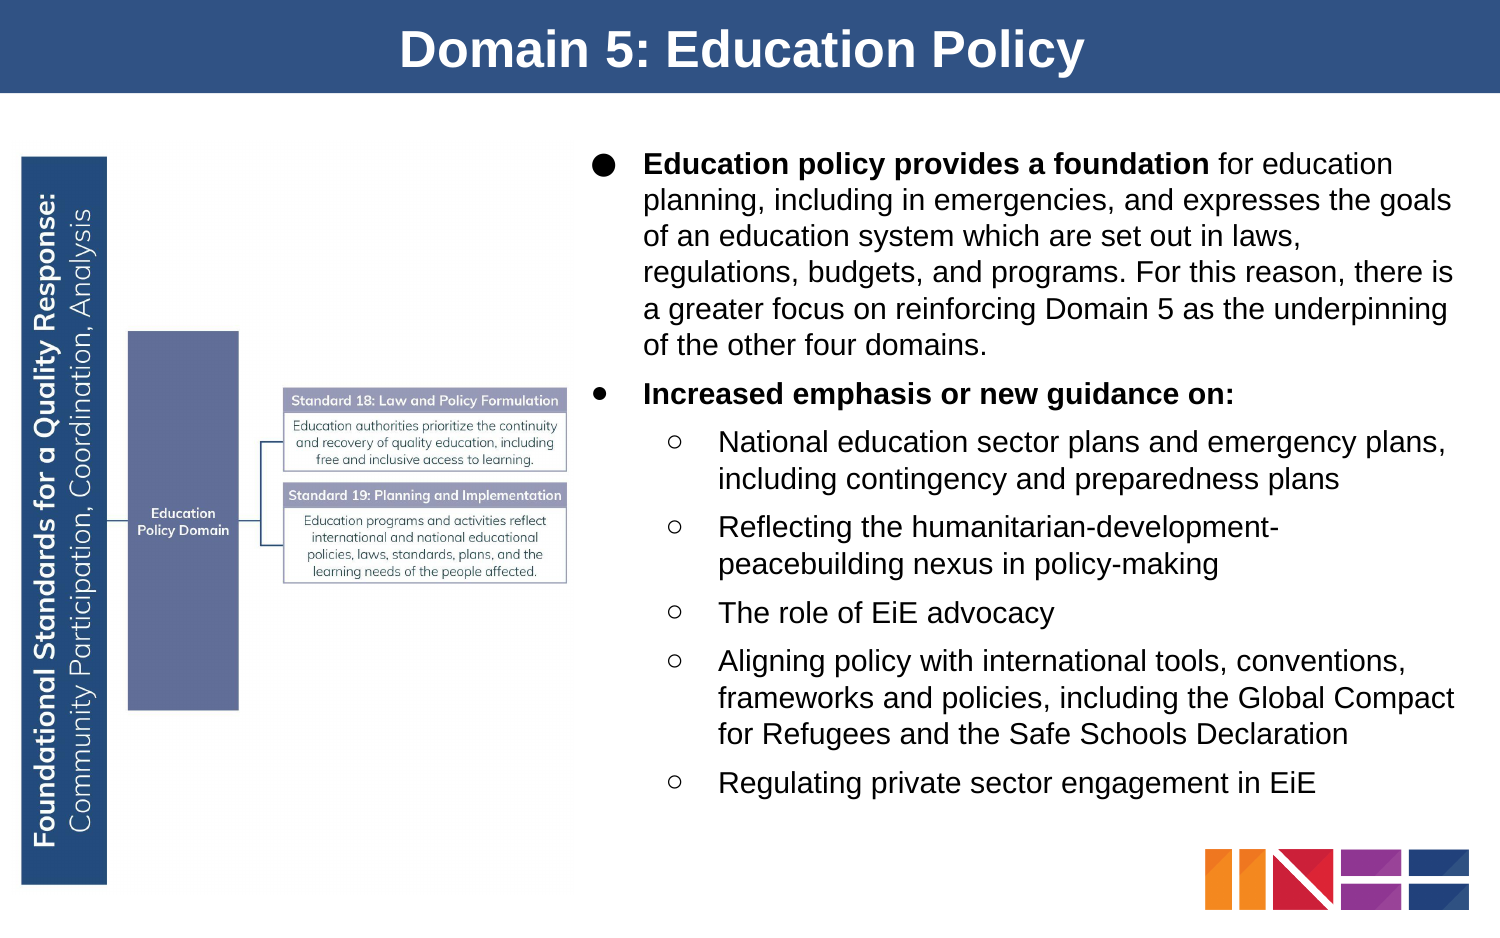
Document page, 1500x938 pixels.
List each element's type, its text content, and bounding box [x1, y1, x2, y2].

picture [11, 139, 574, 895]
title Domain 5: Education Policy [0, 0, 1500, 94]
picture [1205, 849, 1469, 910]
list Education policy provides a foundation for education planning, including in emergencies, and expresses the goals of an education system which are set out in laws, regulations, budgets, and programs. For this reason, there is a greater focus on reinforcing Domain 5 as the underpinning of the other four domains. Increased emphasis or new guidance on: National education sector plans and emergency plans, including contingency and preparedness plans Reflecting the humanitarian-development-peacebuilding nexus in policy-making The role of EiE advocacy Aligning policy with international tools, conventions, frameworks and policies, including the Global Compact for Refugees and the Safe Schools Declaration Regulating private sector engagement in EiE [553, 128, 1479, 827]
